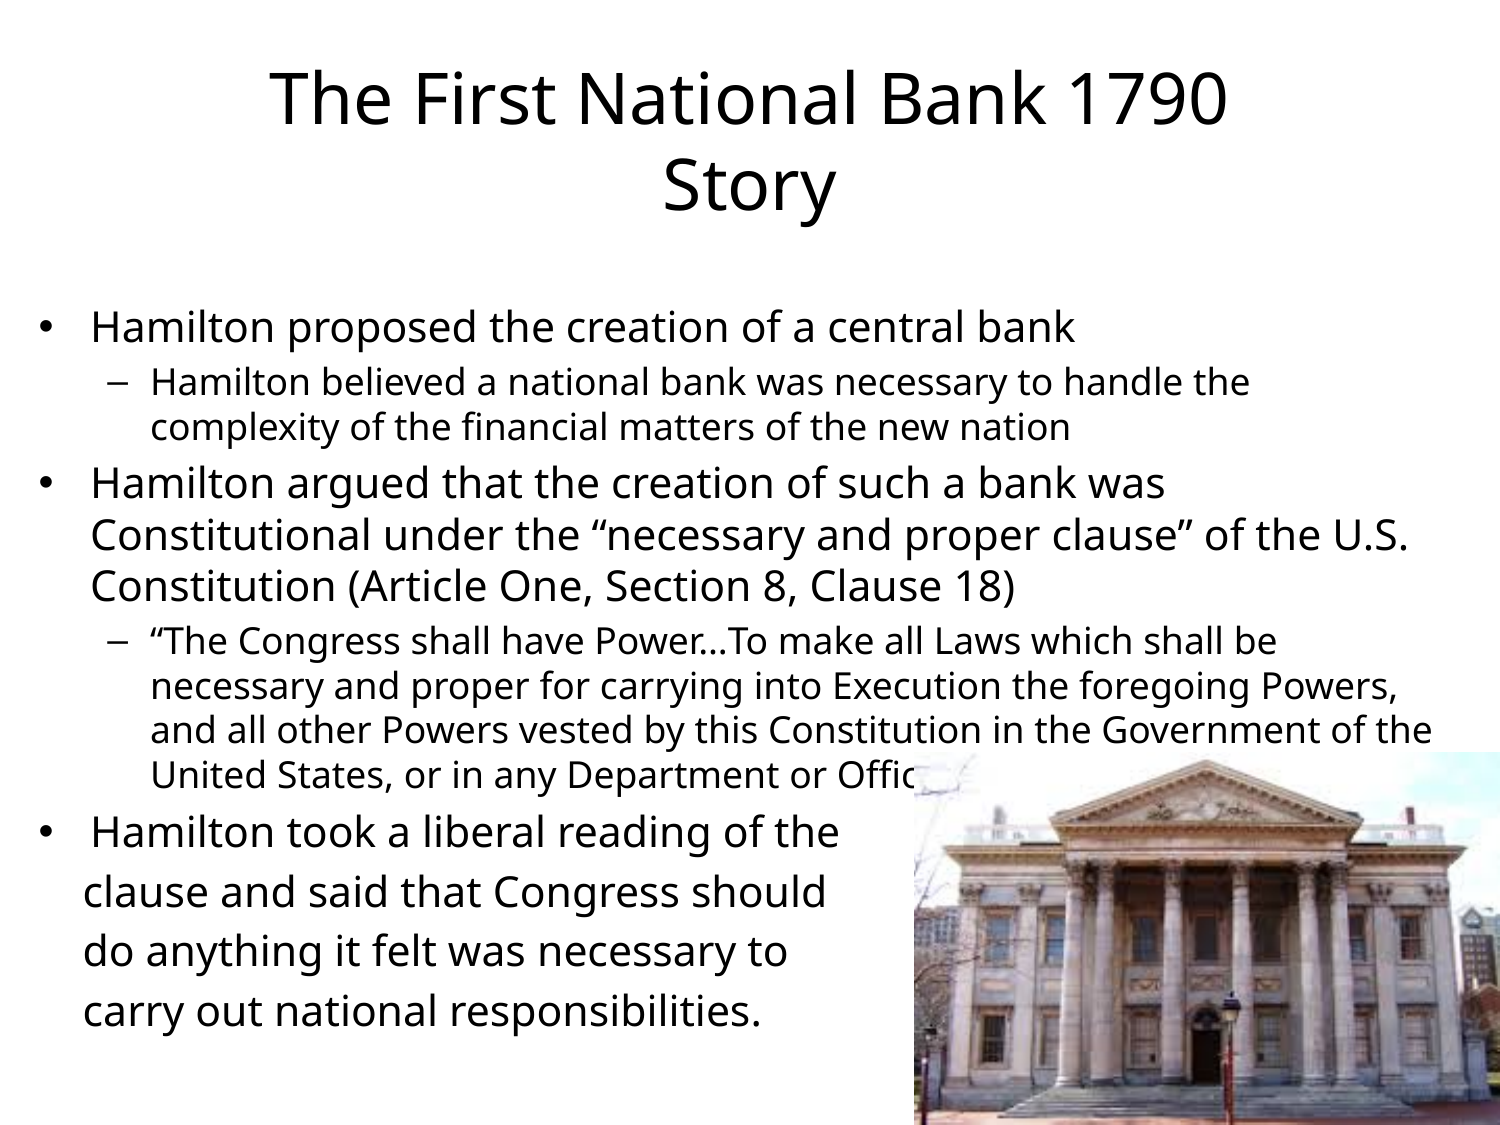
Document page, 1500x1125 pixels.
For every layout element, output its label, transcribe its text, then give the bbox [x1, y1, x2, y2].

list Hamilton proposed the creation of a central bank Hamilton believed a national bank was necessary to handle the complexity of the financial matters of the new nation Hamilton argued that the creation of such a bank was Constitutional under the “necessary and proper clause” of the U.S. Constitution (Article One, Section 8, Clause 18) “The Congress shall have Power…To make all Laws which shall be necessary and proper for carrying into Execution the foregoing Powers, and all other Powers vested by this Constitution in the Government of the United States, or in any Department or Officer thereof.” Hamilton took a liberal reading of the clause and said that Congress should do anything it felt was necessary to carry out national responsibilities. [23, 232, 1452, 1051]
picture [914, 751, 1500, 1125]
title The First National Bank 1790 Story [75, 45, 1425, 232]
